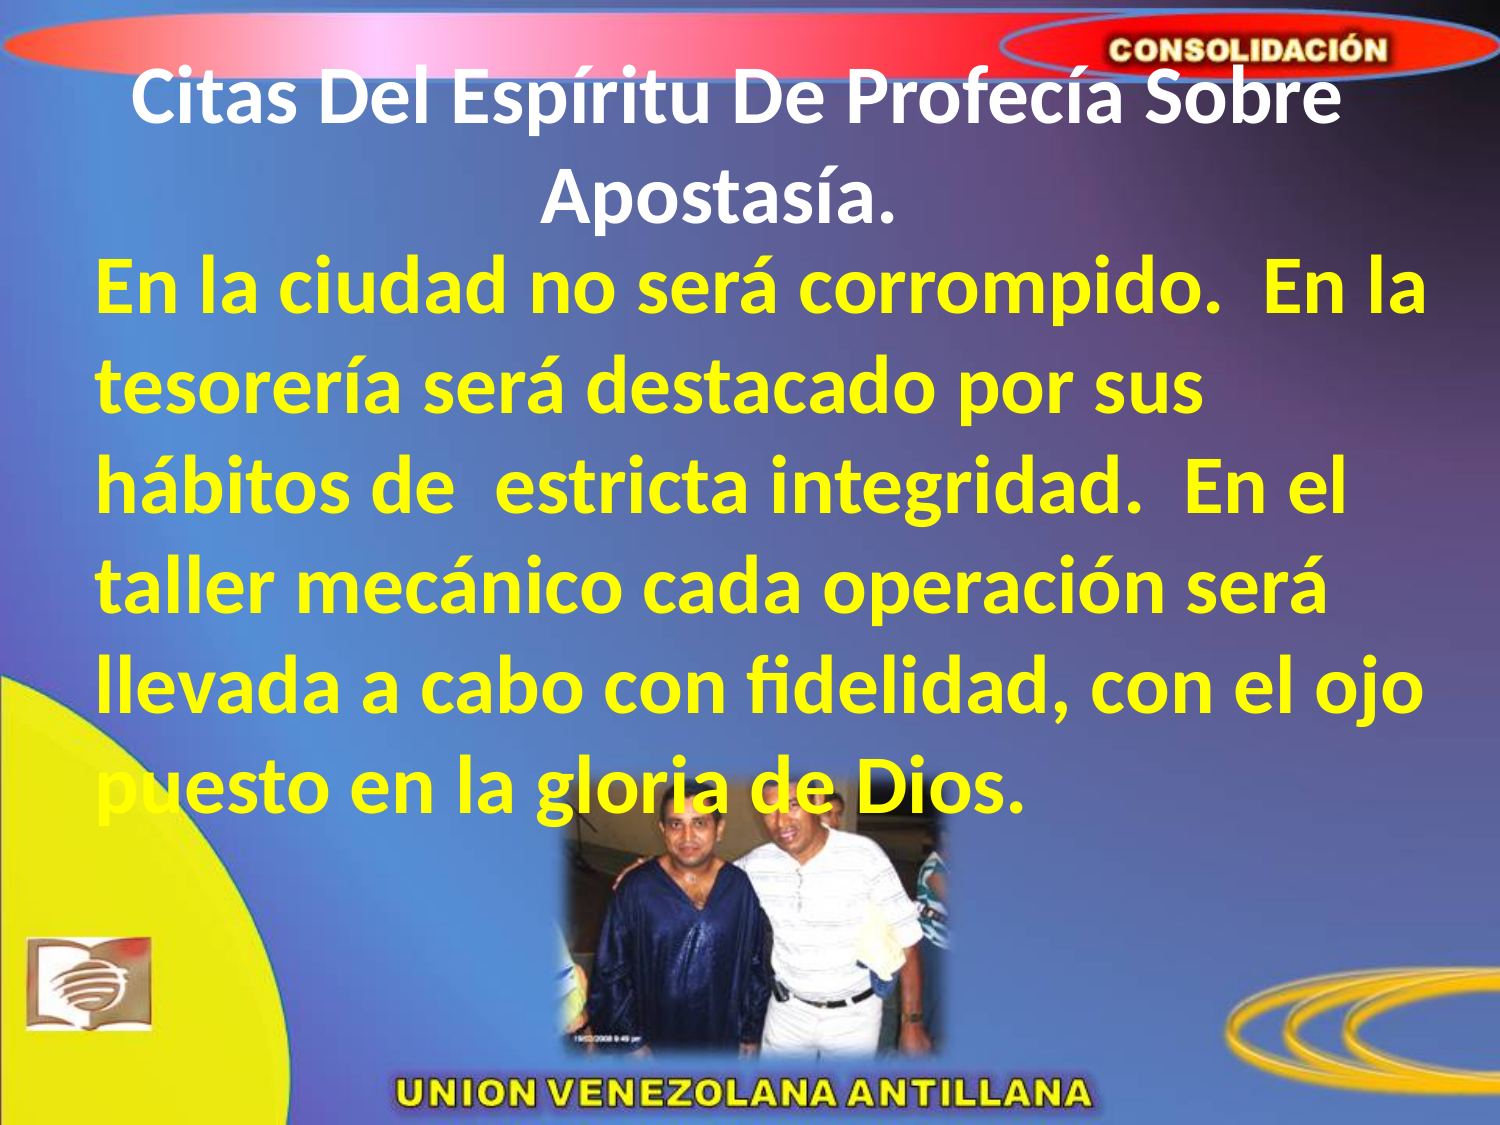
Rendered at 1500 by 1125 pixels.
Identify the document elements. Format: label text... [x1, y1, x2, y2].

title Citas Del Espíritu De Profecía Sobre Apostasía. [0, 46, 1489, 235]
picture [0, 0, 1500, 1125]
list En la ciudad no será corrompido. En la tesorería será destacado por sus hábitos de estricta integridad. En el taller mecánico cada operación será llevada a cabo con fidelidad, con el ojo puesto en la gloria de Dios. [23, 235, 1465, 966]
